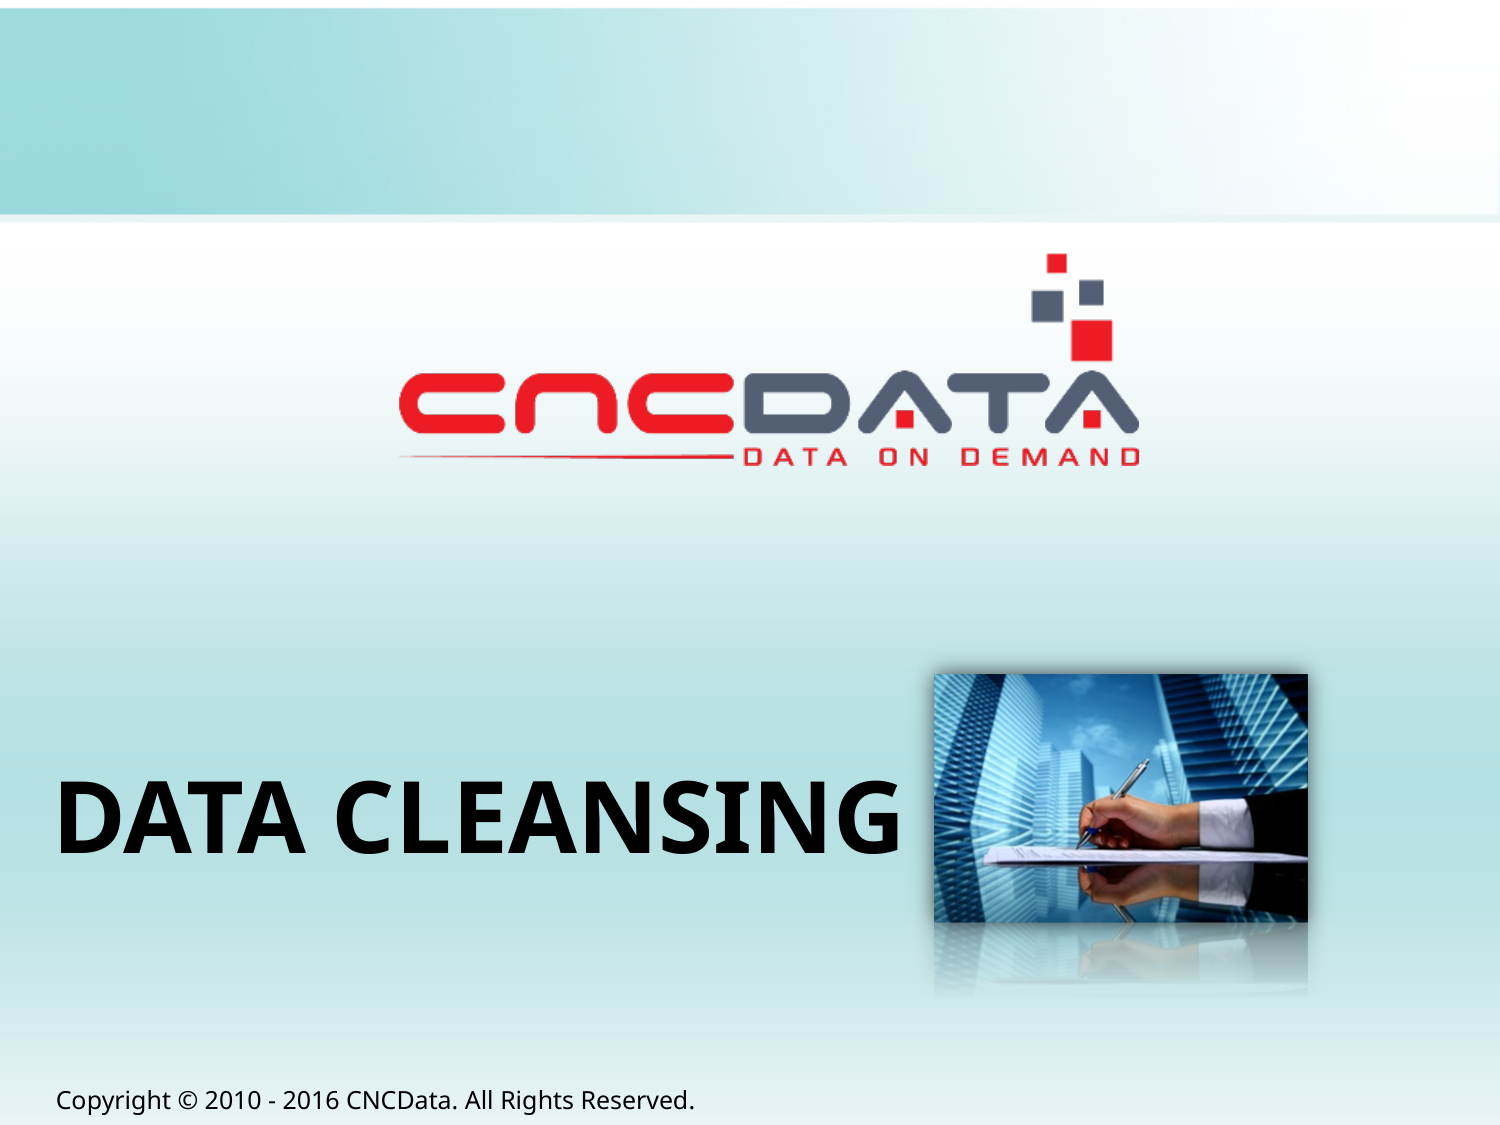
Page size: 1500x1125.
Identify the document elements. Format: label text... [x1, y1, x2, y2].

title DATA CLEANSING [17, 817, 896, 941]
text_box Copyright © 2010 - 2016 CNCData. All Rights Reserved. [41, 1077, 750, 1122]
picture [0, 0, 1500, 1125]
